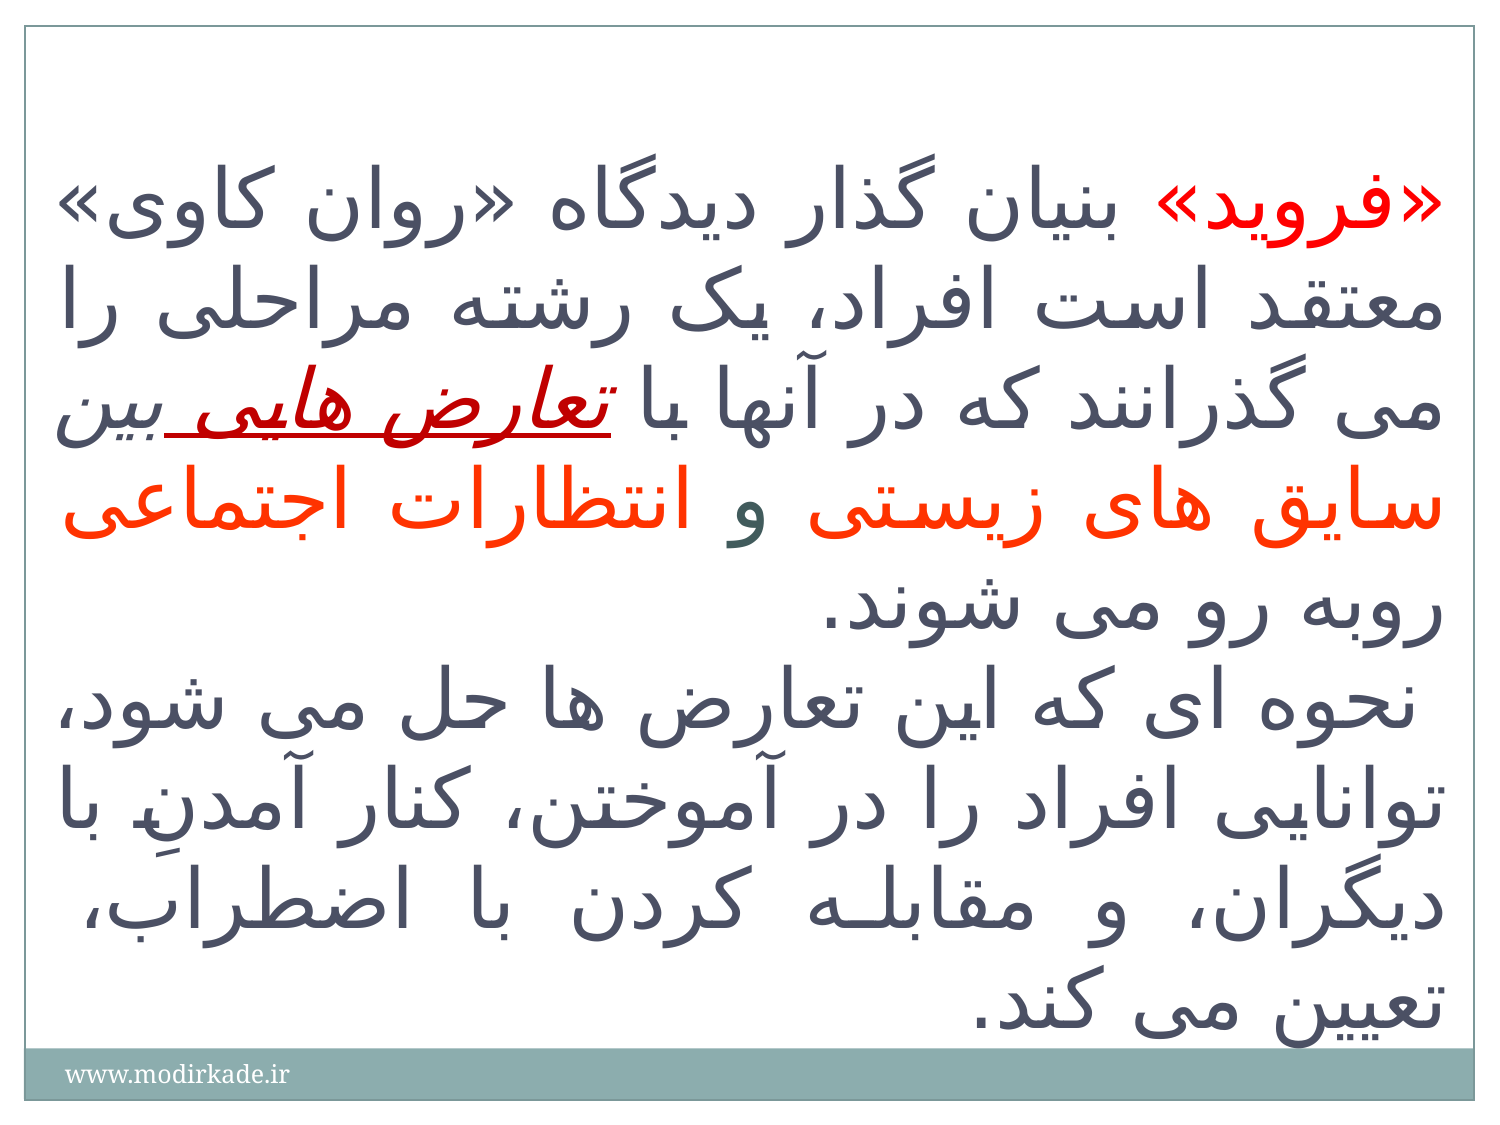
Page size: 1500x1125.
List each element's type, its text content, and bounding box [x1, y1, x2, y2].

footer www.modirkade.ir [50, 1051, 638, 1112]
text_box «فروید» بنیان گذار دیدگاه «روان کاوی» معتقد است افراد، یک رشته مراحلی را می گذرانند که در آنها با تعارض هایی بین سایق های زیستی و انتظارات اجتماعی روبه رو می شوند. نحوه ای که این تعارض ها حل می شود، توانایی افراد را در آموختن، کنار آمدنِ با دیگران، و مقابله کردن با اضطراب، تعیین می کند. [37, 137, 1463, 1053]
